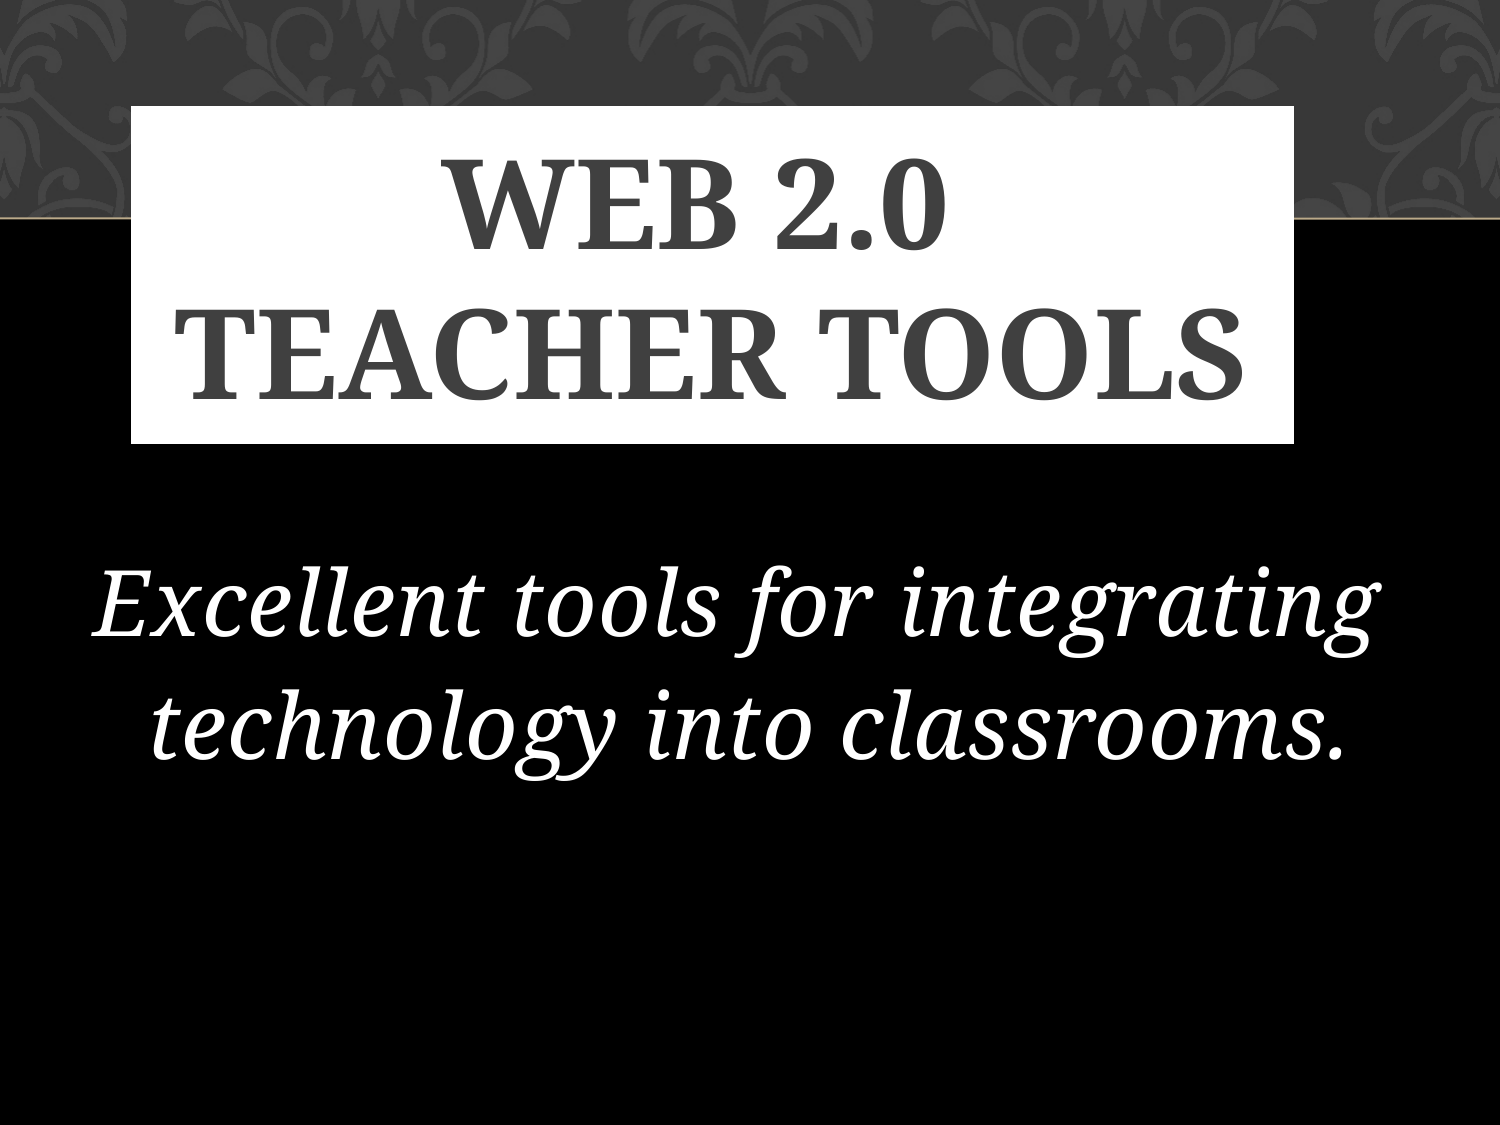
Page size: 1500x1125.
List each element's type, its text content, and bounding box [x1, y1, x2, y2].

list Excellent tools for integrating technology into classrooms. [75, 537, 1425, 1000]
title Web 2.0 Teacher Tools [131, 106, 1294, 444]
